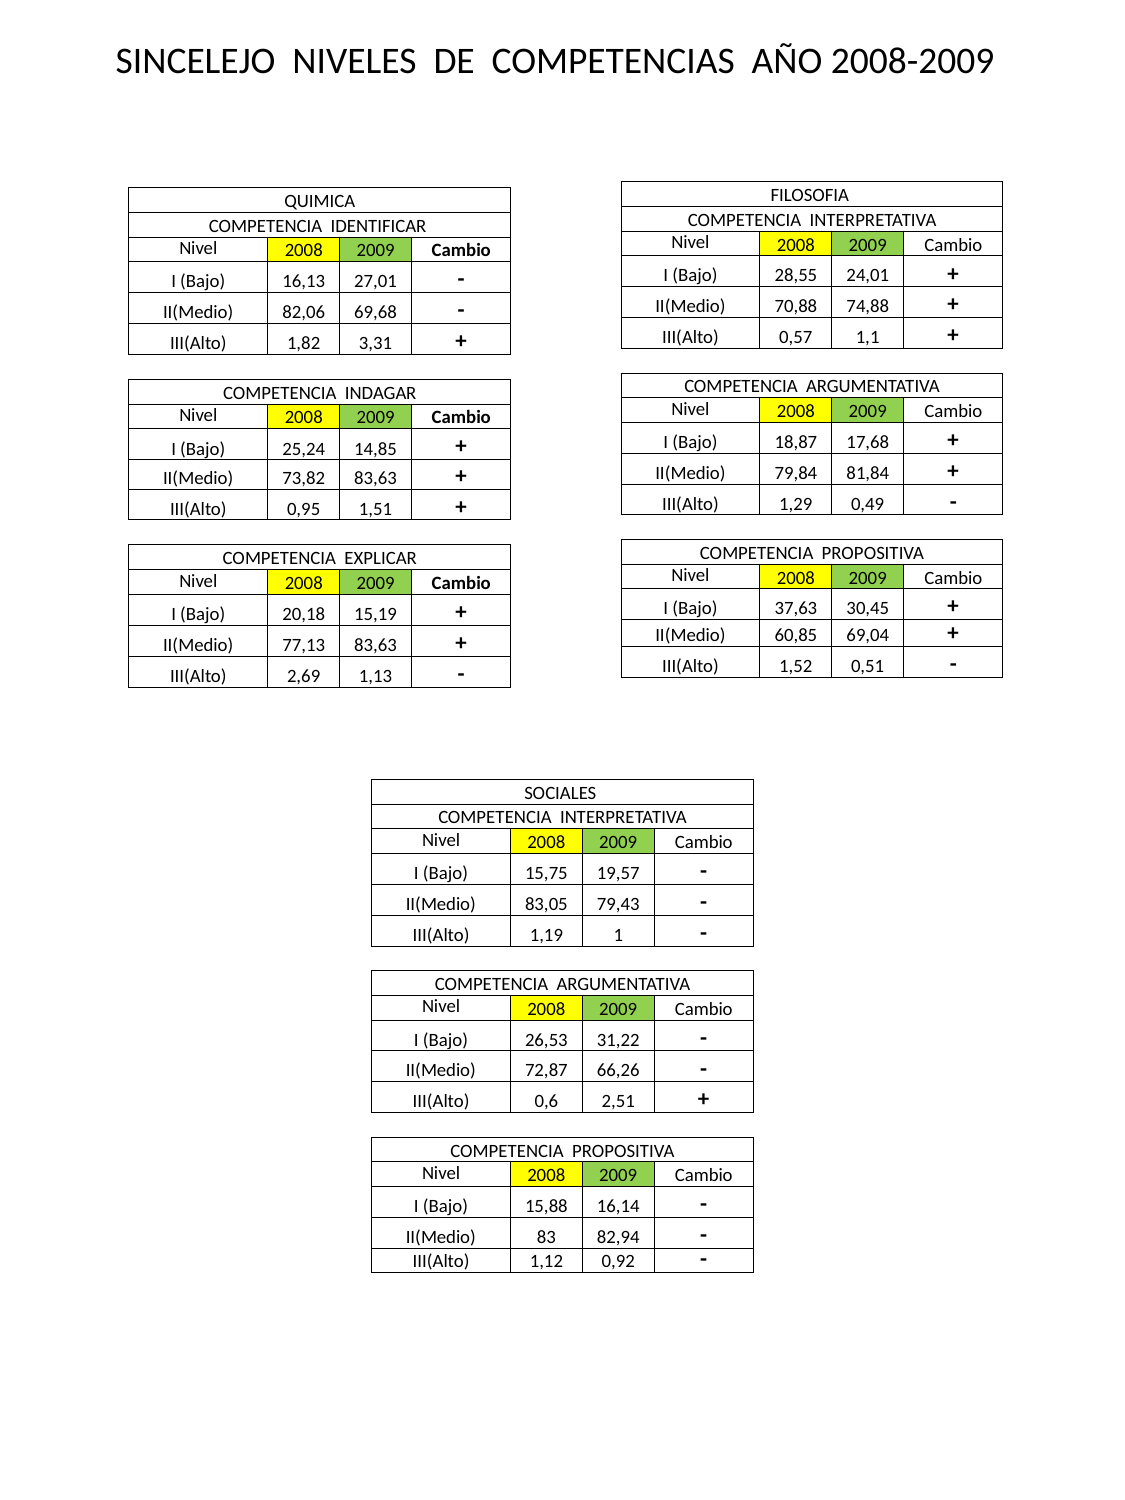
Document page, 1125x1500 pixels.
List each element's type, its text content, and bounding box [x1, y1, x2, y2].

table_cell [621, 349, 760, 373]
table_cell 15,75 [511, 854, 582, 884]
table_cell [268, 355, 340, 379]
table_cell 27,01 [340, 262, 411, 292]
table_cell COMPETENCIA EXPLICAR [129, 545, 510, 569]
table_cell [372, 1113, 510, 1137]
table_cell 2009 [832, 398, 903, 422]
table_cell 37,63 [760, 589, 831, 619]
table_cell COMPETENCIA ARGUMENTATIVA [622, 374, 1002, 397]
table_cell 16,14 [583, 1187, 654, 1217]
table_cell 2008 [268, 238, 339, 261]
table_cell 2008 [760, 232, 831, 255]
table_cell + [412, 324, 510, 354]
table_cell - [904, 647, 1002, 677]
table_cell + [412, 460, 510, 489]
table_cell 1 [583, 916, 654, 946]
table_cell 83 [511, 1218, 582, 1248]
table_cell 2,51 [583, 1082, 654, 1112]
table_cell 28,55 [760, 256, 831, 286]
table_cell 69,04 [832, 620, 903, 646]
table_cell 0,95 [268, 490, 339, 519]
table_cell [411, 520, 511, 544]
table_cell 1,12 [511, 1249, 582, 1272]
table_cell I (Bajo) [372, 854, 510, 884]
table_cell [129, 520, 268, 544]
table_cell [760, 349, 832, 373]
table_cell I (Bajo) [622, 256, 759, 286]
table_cell 2009 [583, 1162, 654, 1186]
table_cell [510, 1113, 582, 1137]
table_cell II(Medio) [622, 287, 759, 317]
table_cell - [655, 1187, 753, 1217]
table_cell 1,51 [340, 490, 411, 519]
table_cell III(Alto) [129, 324, 267, 354]
table_cell [582, 1113, 654, 1137]
table_cell COMPETENCIA PROPOSITIVA [372, 1138, 753, 1161]
table_cell 79,43 [583, 885, 654, 915]
table_cell 0,92 [583, 1249, 654, 1272]
table_cell I (Bajo) [372, 1021, 510, 1050]
table_cell [268, 520, 340, 544]
table_cell 24,01 [832, 256, 903, 286]
table_cell - [904, 485, 1002, 514]
table_cell - [412, 657, 510, 687]
table_cell 2008 [268, 405, 339, 428]
table_cell COMPETENCIA INTERPRETATIVA [622, 207, 1002, 231]
table_cell 1,1 [832, 318, 903, 348]
table_cell 2008 [760, 398, 831, 422]
table_cell Cambio [904, 398, 1002, 422]
table_cell + [412, 626, 510, 656]
table_cell 83,63 [340, 460, 411, 489]
table_cell 2008 [268, 570, 339, 594]
table_cell + [904, 454, 1002, 484]
table_cell 15,19 [340, 595, 411, 625]
table_cell 60,85 [760, 620, 831, 646]
table_cell Cambio [904, 565, 1002, 588]
table_cell + [904, 589, 1002, 619]
table_cell 72,87 [511, 1051, 582, 1081]
table_cell [411, 355, 511, 379]
table_cell - [655, 1249, 753, 1272]
table_cell Cambio [412, 405, 510, 428]
table_cell III(Alto) [129, 490, 267, 519]
table_cell COMPETENCIA INTERPRETATIVA [372, 805, 753, 828]
table_cell 0,49 [832, 485, 903, 514]
table_cell Nivel [622, 398, 759, 422]
table_cell 2009 [832, 232, 903, 255]
table_cell 1,82 [268, 324, 339, 354]
table_cell 17,68 [832, 423, 903, 453]
table_cell [654, 1113, 753, 1137]
table_cell - [412, 293, 510, 323]
table_cell 25,24 [268, 429, 339, 459]
table_cell I (Bajo) [129, 429, 267, 459]
table_cell 14,85 [340, 429, 411, 459]
table_cell [372, 947, 510, 970]
table_cell II(Medio) [372, 1051, 510, 1081]
table_cell [654, 947, 753, 970]
table_cell Cambio [412, 238, 510, 261]
table_cell 2008 [511, 1162, 582, 1186]
table_cell + [655, 1082, 753, 1112]
table_cell 66,26 [583, 1051, 654, 1081]
table_cell 1,19 [511, 916, 582, 946]
table_cell 2009 [340, 570, 411, 594]
table_cell + [412, 429, 510, 459]
table_cell 18,87 [760, 423, 831, 453]
table_cell COMPETENCIA ARGUMENTATIVA [372, 971, 753, 995]
table_cell [510, 947, 582, 970]
table_cell II(Medio) [129, 293, 267, 323]
table_cell 70,88 [760, 287, 831, 317]
table_cell 2,69 [268, 657, 339, 687]
table_cell 0,6 [511, 1082, 582, 1112]
table_cell COMPETENCIA INDAGAR [129, 380, 510, 404]
table_cell 74,88 [832, 287, 903, 317]
table_cell 26,53 [511, 1021, 582, 1050]
table_cell 2008 [511, 996, 582, 1020]
table_cell 2009 [583, 829, 654, 853]
table_cell III(Alto) [372, 1249, 510, 1272]
table_cell - [655, 1218, 753, 1248]
table_header QUIMICA [129, 188, 510, 212]
table_cell Nivel [372, 829, 510, 853]
table_cell - [655, 1051, 753, 1081]
table_cell Nivel [129, 238, 267, 261]
table_cell + [904, 256, 1002, 286]
table_cell Cambio [655, 1162, 753, 1186]
table_cell 3,31 [340, 324, 411, 354]
table_cell [582, 947, 654, 970]
table_cell 0,51 [832, 647, 903, 677]
table_cell 2008 [511, 829, 582, 853]
table_cell [340, 355, 411, 379]
table_cell 2009 [583, 996, 654, 1020]
table_cell III(Alto) [372, 916, 510, 946]
table_cell + [904, 318, 1002, 348]
table_cell 19,57 [583, 854, 654, 884]
table_cell Cambio [655, 996, 753, 1020]
table_cell 83,05 [511, 885, 582, 915]
table_header SOCIALES [372, 780, 753, 804]
table_cell 2008 [760, 565, 831, 588]
table_cell Cambio [904, 232, 1002, 255]
table_cell [129, 355, 268, 379]
table_cell [832, 515, 904, 539]
table_cell Nivel [129, 570, 267, 594]
table_cell + [904, 287, 1002, 317]
table_cell COMPETENCIA IDENTIFICAR [129, 213, 510, 237]
table_cell I (Bajo) [622, 423, 759, 453]
table_cell [904, 349, 1003, 373]
table_cell [904, 515, 1003, 539]
table_header FILOSOFIA [622, 182, 1002, 206]
table_cell I (Bajo) [129, 262, 267, 292]
table_cell COMPETENCIA PROPOSITIVA [622, 540, 1002, 564]
table_cell Cambio [412, 570, 510, 594]
table_cell I (Bajo) [622, 589, 759, 619]
table_cell II(Medio) [129, 460, 267, 489]
table_cell 77,13 [268, 626, 339, 656]
table_cell 79,84 [760, 454, 831, 484]
table_cell III(Alto) [622, 318, 759, 348]
table_cell II(Medio) [372, 1218, 510, 1248]
table_cell 82,06 [268, 293, 339, 323]
table_cell I (Bajo) [372, 1187, 510, 1217]
table_cell Nivel [372, 996, 510, 1020]
table_cell II(Medio) [372, 885, 510, 915]
table_cell [340, 520, 411, 544]
table_cell 31,22 [583, 1021, 654, 1050]
table_cell Nivel [622, 565, 759, 588]
table_cell III(Alto) [372, 1082, 510, 1112]
table_cell - [655, 1021, 753, 1050]
table_cell III(Alto) [622, 647, 759, 677]
table_cell 2009 [340, 238, 411, 261]
table_cell 73,82 [268, 460, 339, 489]
table_cell 82,94 [583, 1218, 654, 1248]
table_cell 69,68 [340, 293, 411, 323]
table_cell 1,29 [760, 485, 831, 514]
table_cell [760, 515, 832, 539]
table_cell III(Alto) [622, 485, 759, 514]
table_cell II(Medio) [129, 626, 267, 656]
table_cell [621, 515, 760, 539]
table_cell 0,57 [760, 318, 831, 348]
table_cell 30,45 [832, 589, 903, 619]
table_cell + [904, 423, 1002, 453]
table_cell + [904, 620, 1002, 646]
text_box SINCELEJO NIVELES DE COMPETENCIAS AÑO 2008-2009 [38, 28, 1082, 89]
table_cell + [412, 595, 510, 625]
table_cell + [412, 490, 510, 519]
table_cell 2009 [832, 565, 903, 588]
table_cell Cambio [655, 829, 753, 853]
table_cell II(Medio) [622, 620, 759, 646]
table_cell - [655, 885, 753, 915]
table_cell 83,63 [340, 626, 411, 656]
table_cell - [655, 916, 753, 946]
table_cell - [655, 854, 753, 884]
table_cell 1,13 [340, 657, 411, 687]
table_cell 81,84 [832, 454, 903, 484]
table_cell 2009 [340, 405, 411, 428]
table_cell [832, 349, 904, 373]
table_cell 1,52 [760, 647, 831, 677]
table_cell Nivel [129, 405, 267, 428]
table_cell Nivel [622, 232, 759, 255]
table_cell III(Alto) [129, 657, 267, 687]
table_cell I (Bajo) [129, 595, 267, 625]
table_cell - [412, 262, 510, 292]
table_cell II(Medio) [622, 454, 759, 484]
table_cell 20,18 [268, 595, 339, 625]
table_cell 15,88 [511, 1187, 582, 1217]
table_cell Nivel [372, 1162, 510, 1186]
table_cell 16,13 [268, 262, 339, 292]
